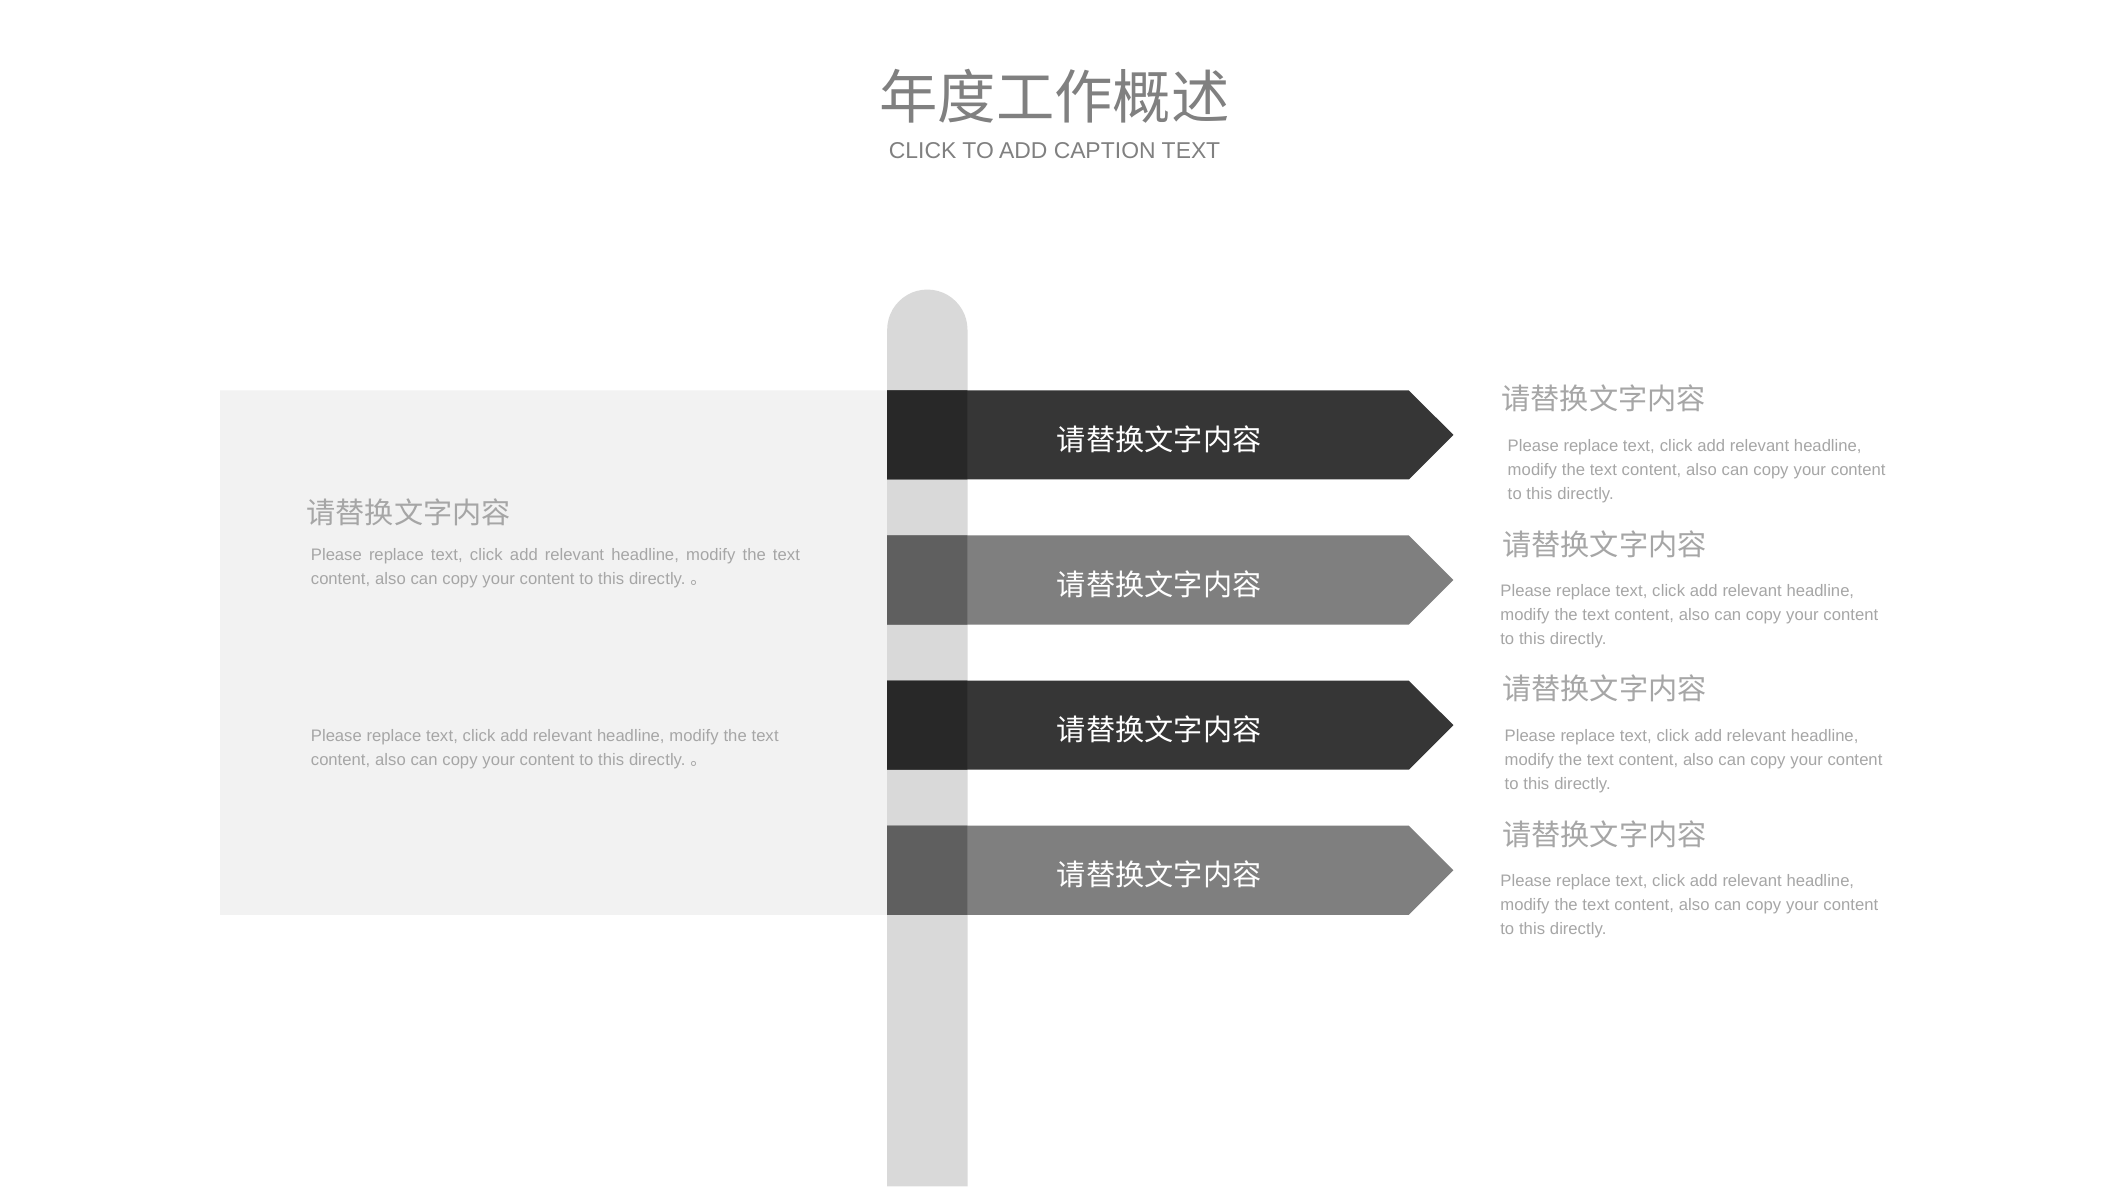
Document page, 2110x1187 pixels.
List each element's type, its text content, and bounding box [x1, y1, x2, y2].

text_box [1485, 366, 1903, 510]
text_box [887, 680, 1454, 770]
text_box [887, 535, 1454, 625]
text_box [887, 625, 969, 680]
text_box 年度工作概述 [865, 60, 1245, 131]
text_box [887, 770, 969, 825]
text_box [887, 480, 969, 535]
text_box [886, 288, 969, 390]
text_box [1485, 656, 1900, 800]
text_box [886, 915, 969, 1187]
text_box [887, 825, 1454, 915]
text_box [887, 390, 1454, 480]
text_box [220, 390, 887, 915]
text_box CLICK TO ADD CAPTION TEXT [865, 135, 1245, 163]
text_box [1485, 511, 1896, 655]
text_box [1485, 801, 1896, 945]
